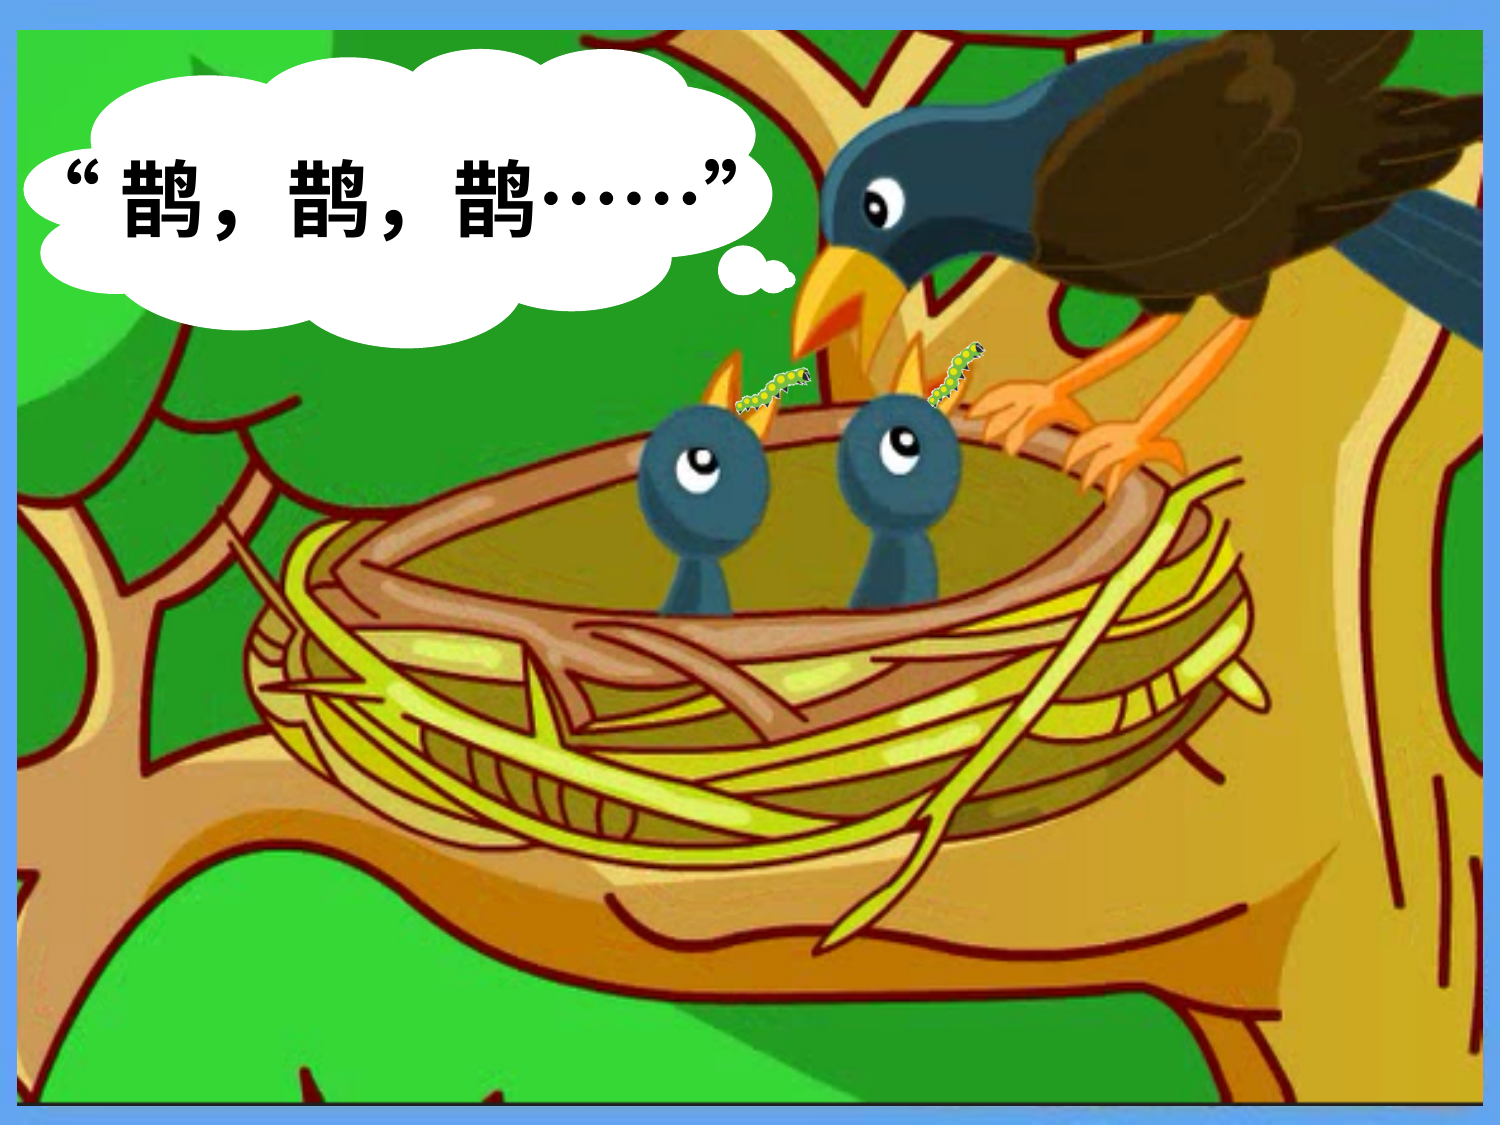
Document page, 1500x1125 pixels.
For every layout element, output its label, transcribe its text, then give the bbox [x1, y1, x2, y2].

picture [0, 0, 1500, 1125]
text_box “鹊，鹊，鹊……” [2, 139, 12, 255]
